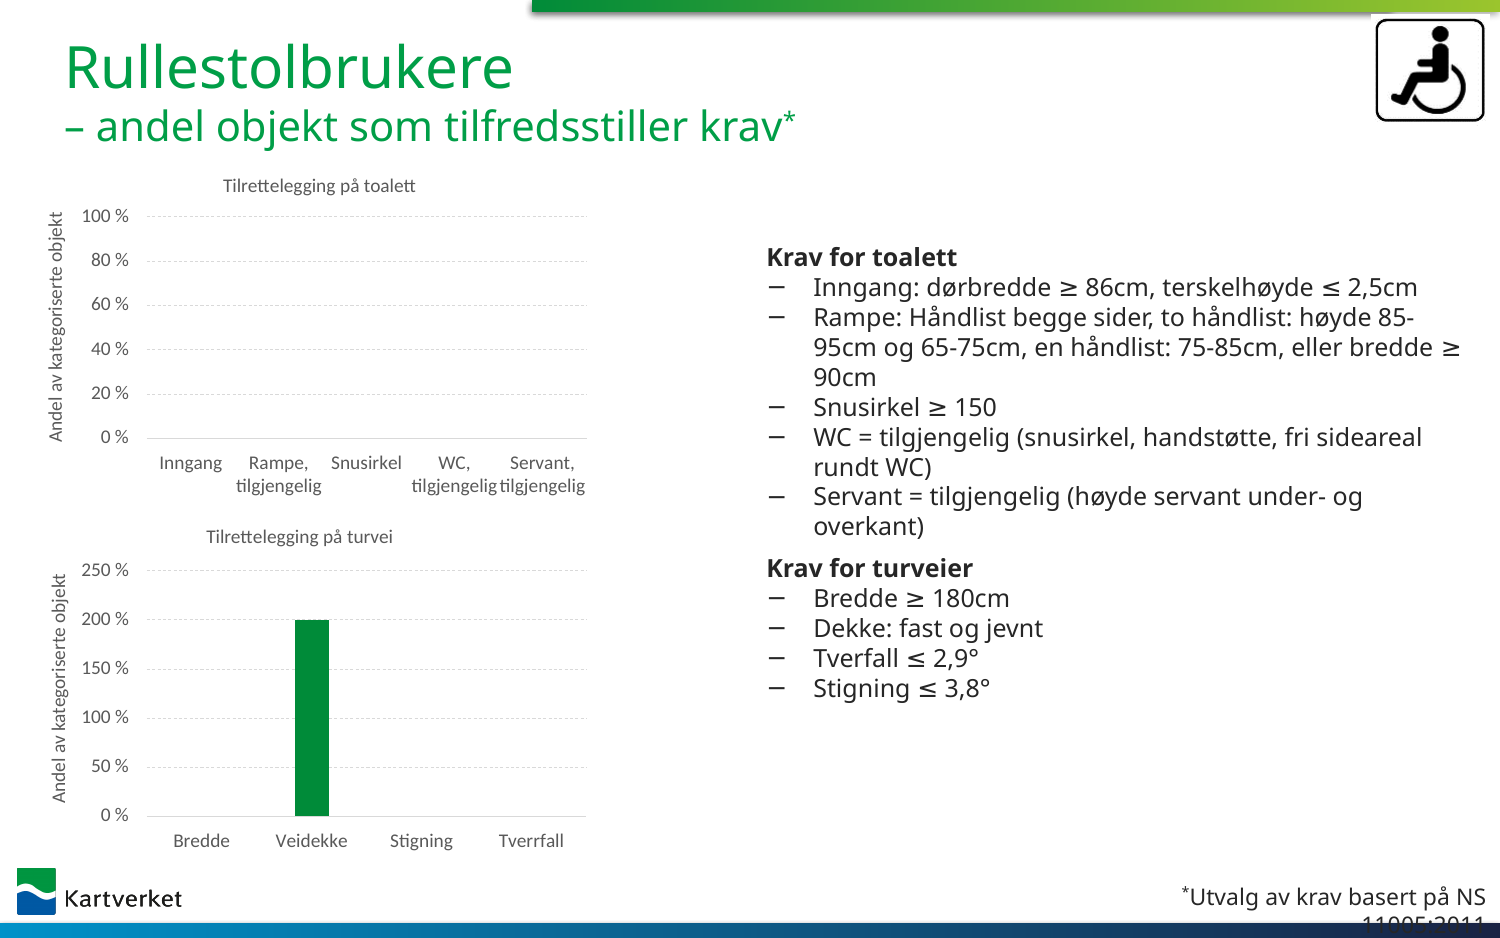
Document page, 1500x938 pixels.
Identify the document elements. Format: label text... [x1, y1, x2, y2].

picture [41, 166, 598, 505]
text_box Krav for toalett Inngang: dørbredde ≥ 86cm, terskelhøyde ≤ 2,5cm Rampe: Håndlist begge sider, to håndlist: høyde 85-95cm og 65-75cm, en håndlist: 75-85cm, eller bredde ≥ 90cm Snusirkel ≥ 150 WC = tilgjengelig (snusirkel, handstøtte, fri sideareal rundt WC) Servant = tilgjengelig (høyde servant under- og overkant) [751, 234, 1483, 545]
text_box Krav for turveier Bredde ≥ 180cm Dekke: fast og jevnt Tverfall ≤ 2,9° Stigning ≤ 3,8° [751, 545, 1483, 710]
text_box *Utvalg av krav basert på NS 11005:2011 [1068, 873, 1500, 938]
picture [1371, 13, 1491, 127]
picture [41, 520, 598, 859]
text_box Rullestolbrukere – andel objekt som tilfredsstiller krav* [49, 14, 1431, 158]
